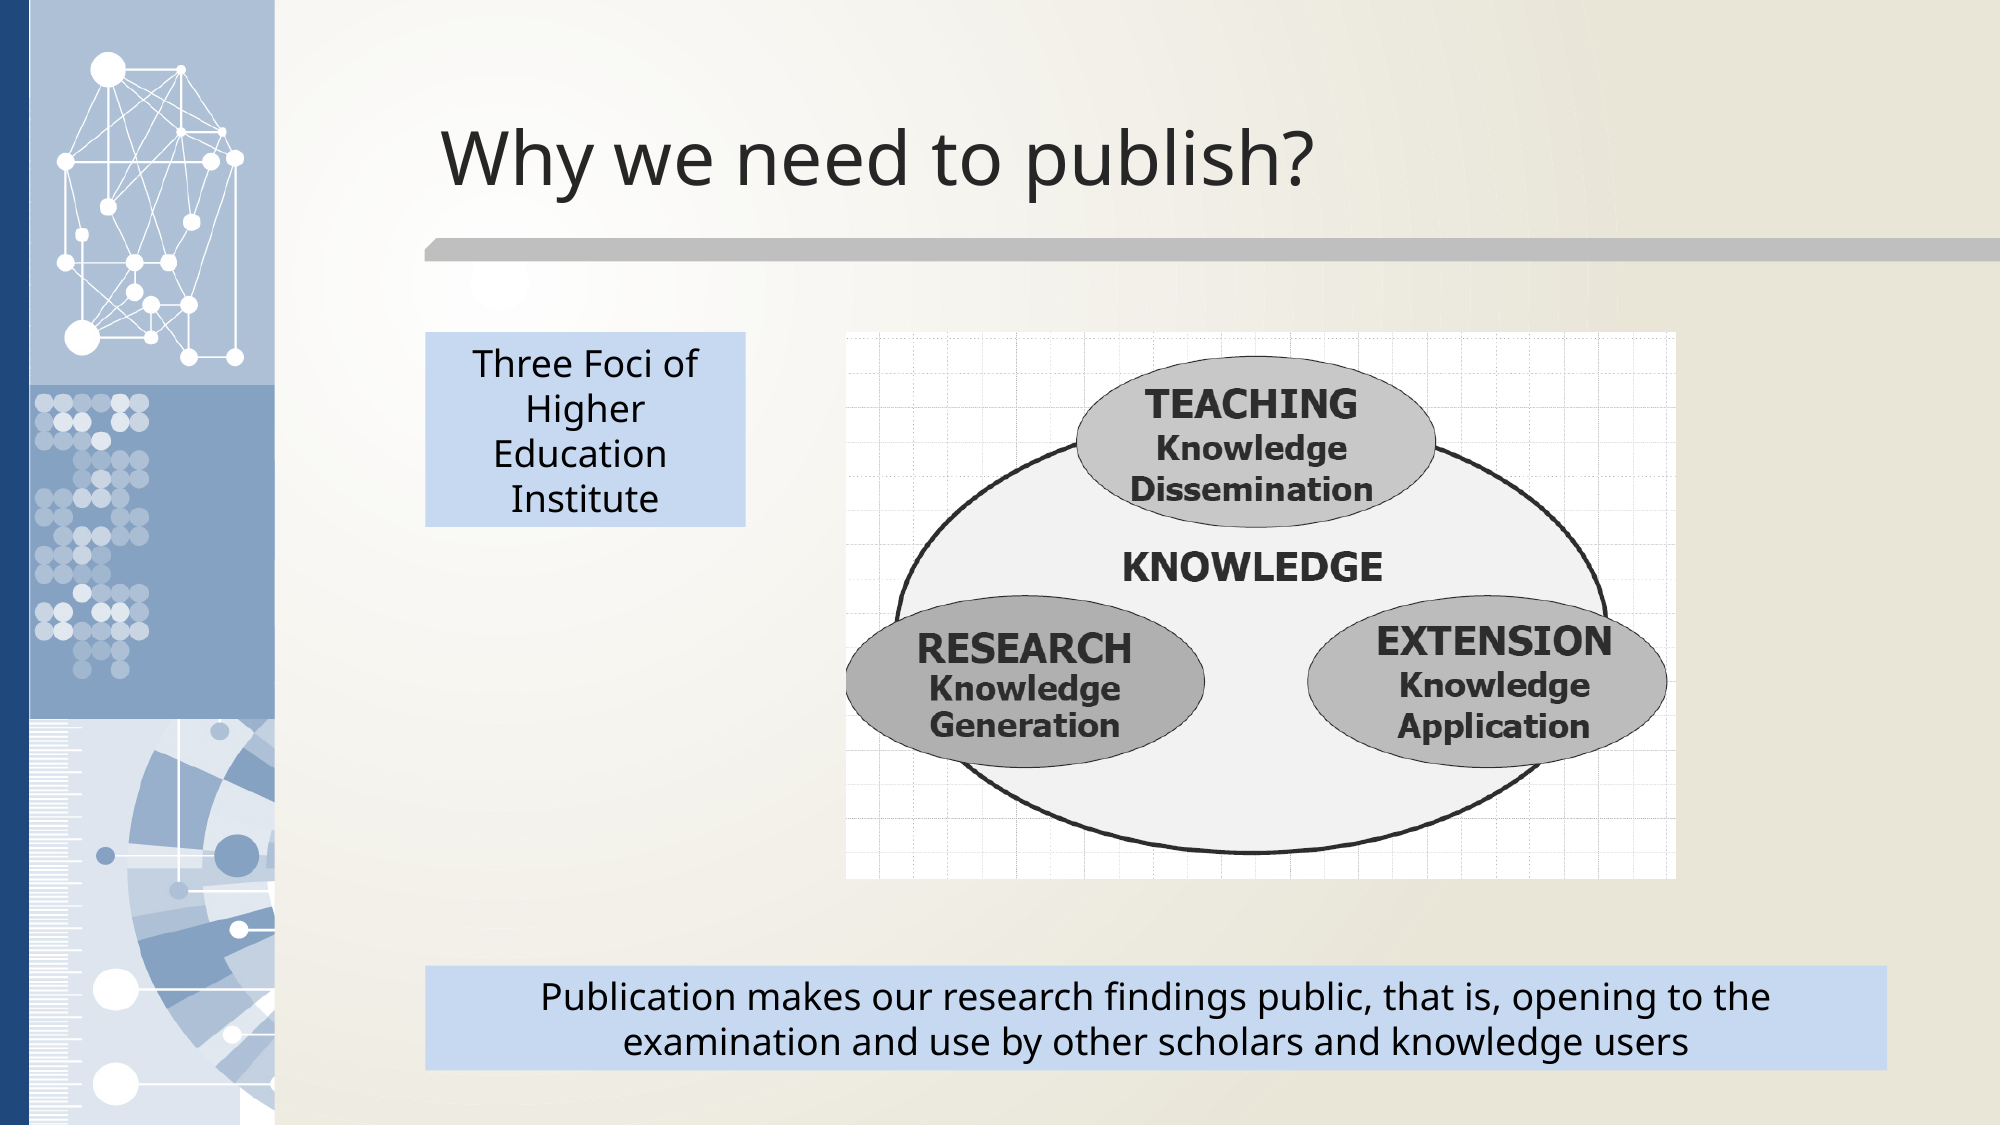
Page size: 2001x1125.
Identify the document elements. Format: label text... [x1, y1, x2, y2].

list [845, 331, 1676, 879]
text_box Publication makes our research findings public, that is, opening to the examination and use by other scholars and knowledge users [425, 965, 1888, 1071]
title Why we need to publish? [425, 102, 1888, 313]
text_box Three Foci of Higher Education Institute [425, 332, 746, 527]
